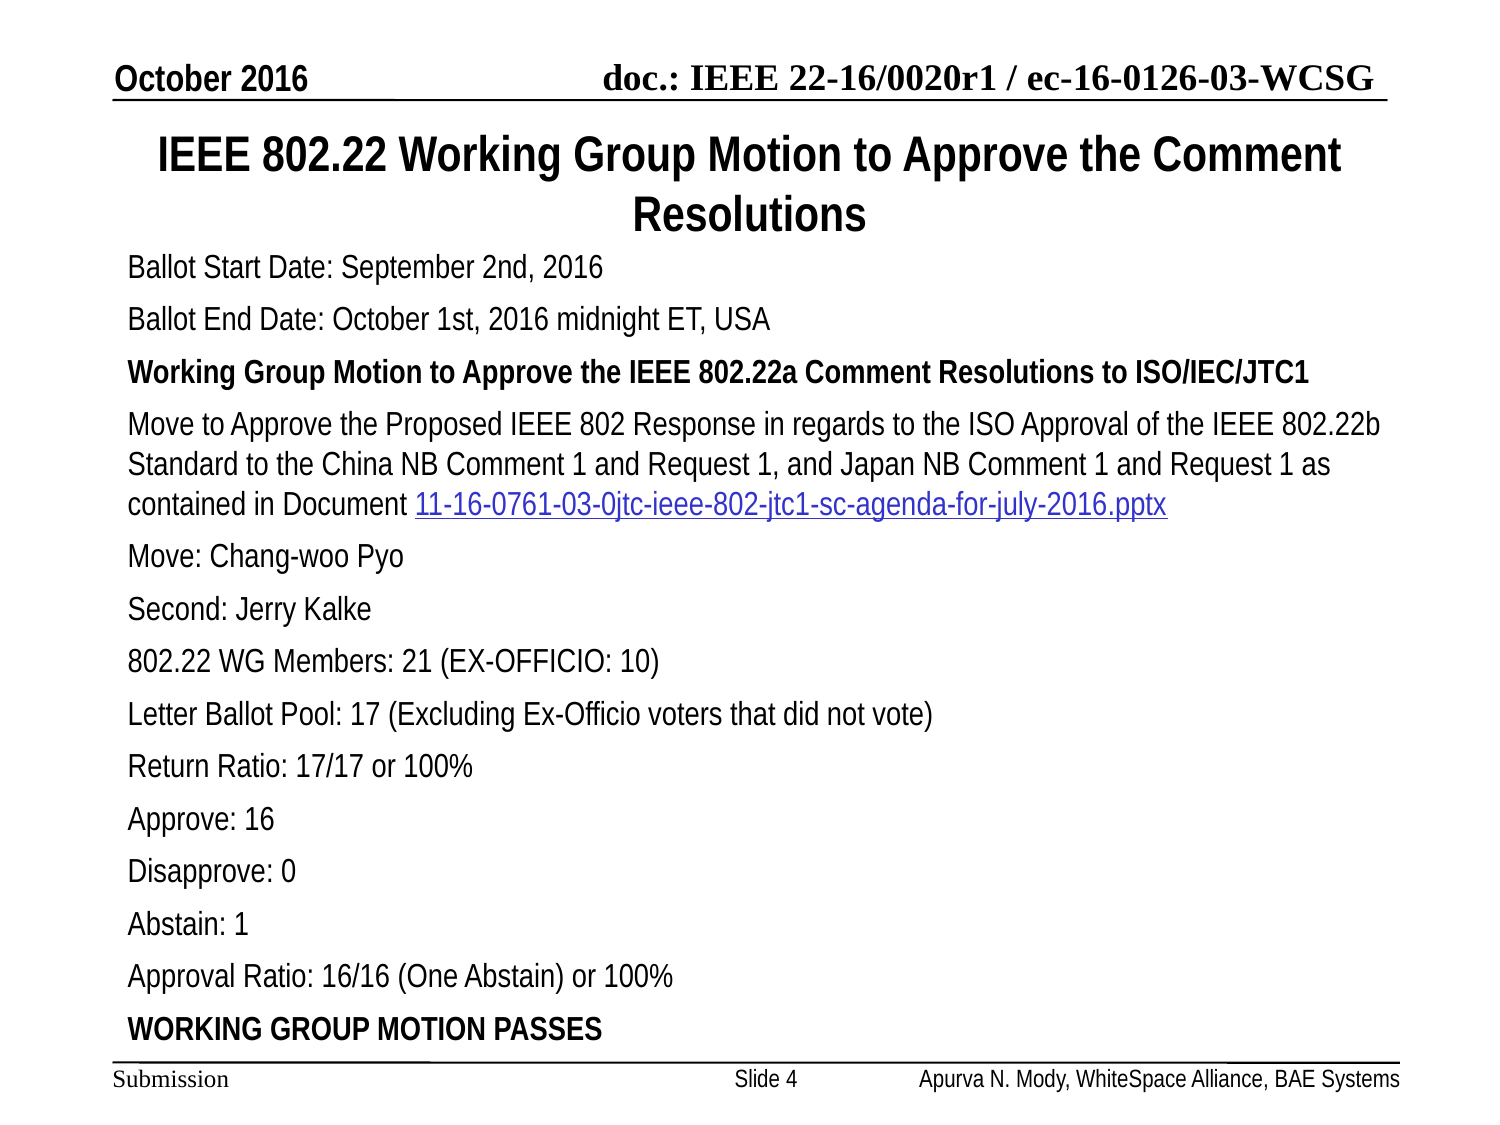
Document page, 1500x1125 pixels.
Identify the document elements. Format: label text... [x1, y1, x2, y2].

list Ballot Start Date: September 2nd, 2016 Ballot End Date: October 1st, 2016 midnight ET, USA Working Group Motion to Approve the IEEE 802.22a Comment Resolutions to ISO/IEC/JTC1 Move to Approve the Proposed IEEE 802 Response in regards to the ISO Approval of the IEEE 802.22b Standard to the China NB Comment 1 and Request 1, and Japan NB Comment 1 and Request 1 as contained in Document 11-16-0761-03-0jtc-ieee-802-jtc1-sc-agenda-for-july-2016.pptx Move: Chang-woo Pyo Second: Jerry Kalke 802.22 WG Members: 21 (EX-OFFICIO: 10) Letter Ballot Pool: 17 (Excluding Ex-Officio voters that did not vote) Return Ratio: 17/17 or 100% Approve: 16 Disapprove: 0 Abstain: 1 Approval Ratio: 16/16 (One Abstain) or 100% WORKING GROUP MOTION PASSES [112, 251, 1438, 1051]
footer Apurva N. Mody, WhiteSpace Alliance, BAE Systems [902, 1061, 1402, 1093]
title IEEE 802.22 Working Group Motion to Approve the Comment Resolutions [49, 112, 1451, 251]
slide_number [114, 54, 540, 100]
slide_number Slide 4 [674, 1061, 858, 1101]
